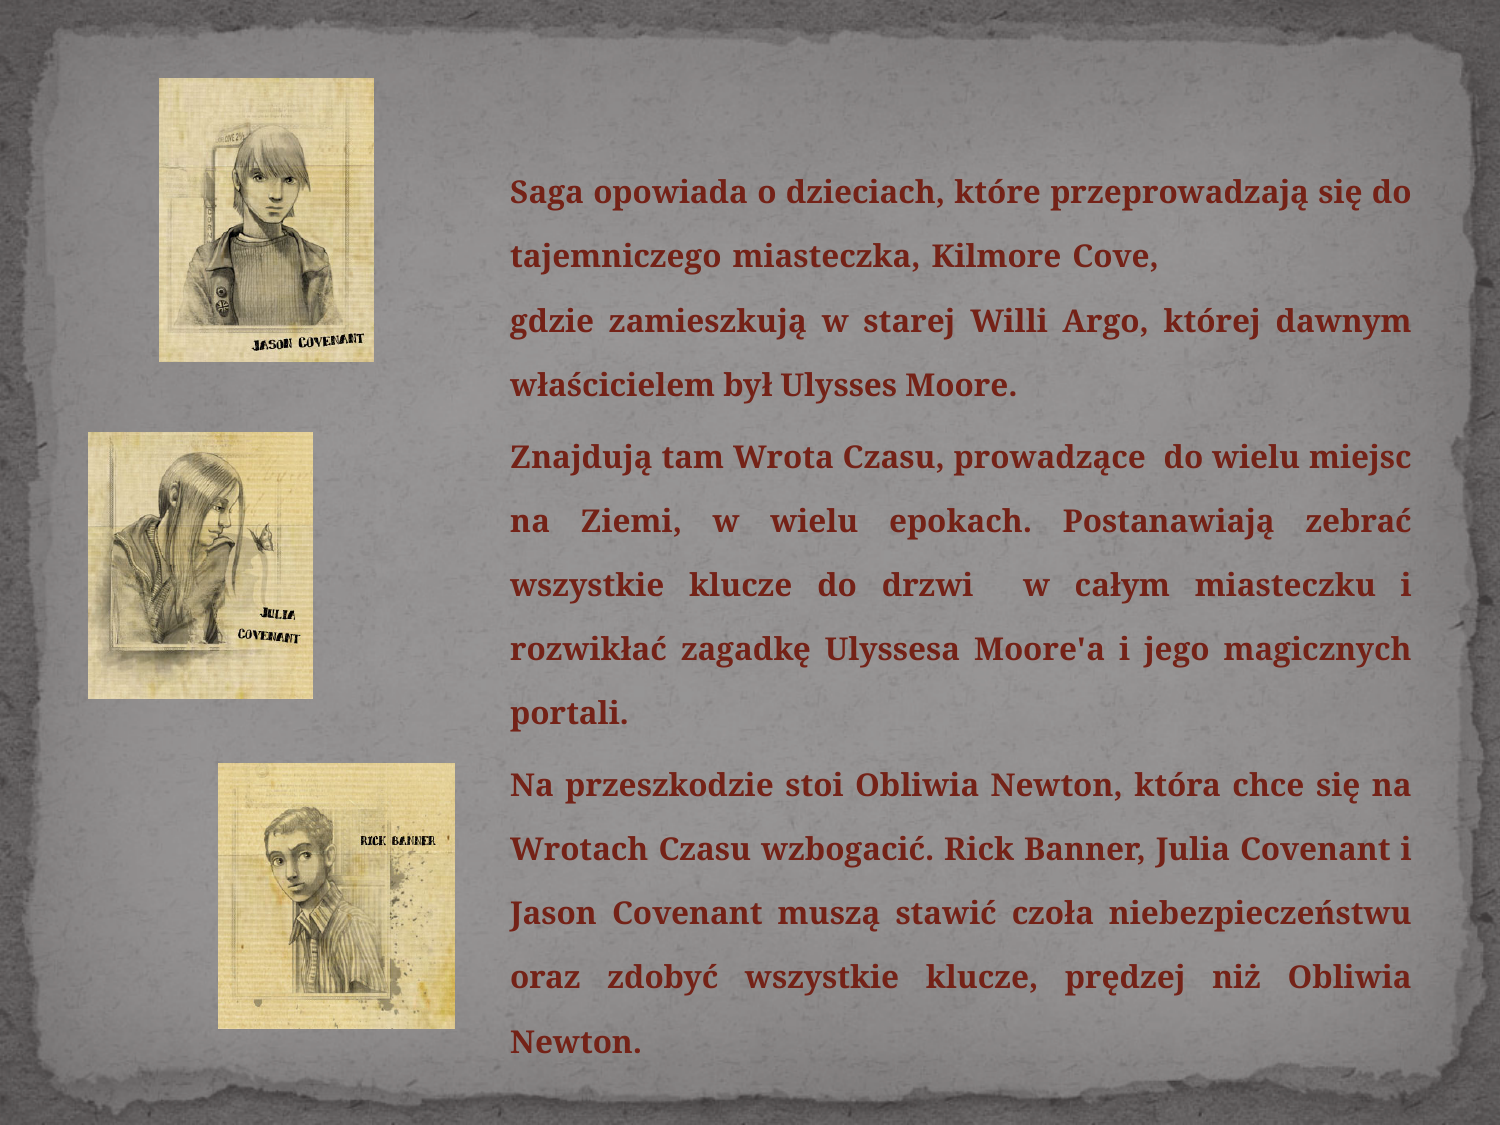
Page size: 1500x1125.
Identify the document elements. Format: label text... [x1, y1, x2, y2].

picture [88, 432, 313, 699]
picture [218, 763, 455, 1029]
picture [159, 78, 374, 362]
list Saga opowiada o dzieciach, które przeprowadzają się do tajemniczego miasteczka, Kilmore Cove, gdzie zamieszkują w starej Willi Argo, której dawnym właścicielem był Ulysses Moore. Znajdują tam Wrota Czasu, prowadzące do wielu miejsc na Ziemi, w wielu epokach. Postanawiają zebrać wszystkie klucze do drzwi w całym miasteczku i rozwikłać zagadkę Ulyssesa Moore'a i jego magicznych portali. Na przeszkodzie stoi Obliwia Newton, która chce się na Wrotach Czasu wzbogacić. Rick Banner, Julia Covenant i Jason Covenant muszą stawić czoła niebezpieczeństwu oraz zdobyć wszystkie klucze, prędzej niż Obliwia Newton. [454, 66, 1427, 1089]
